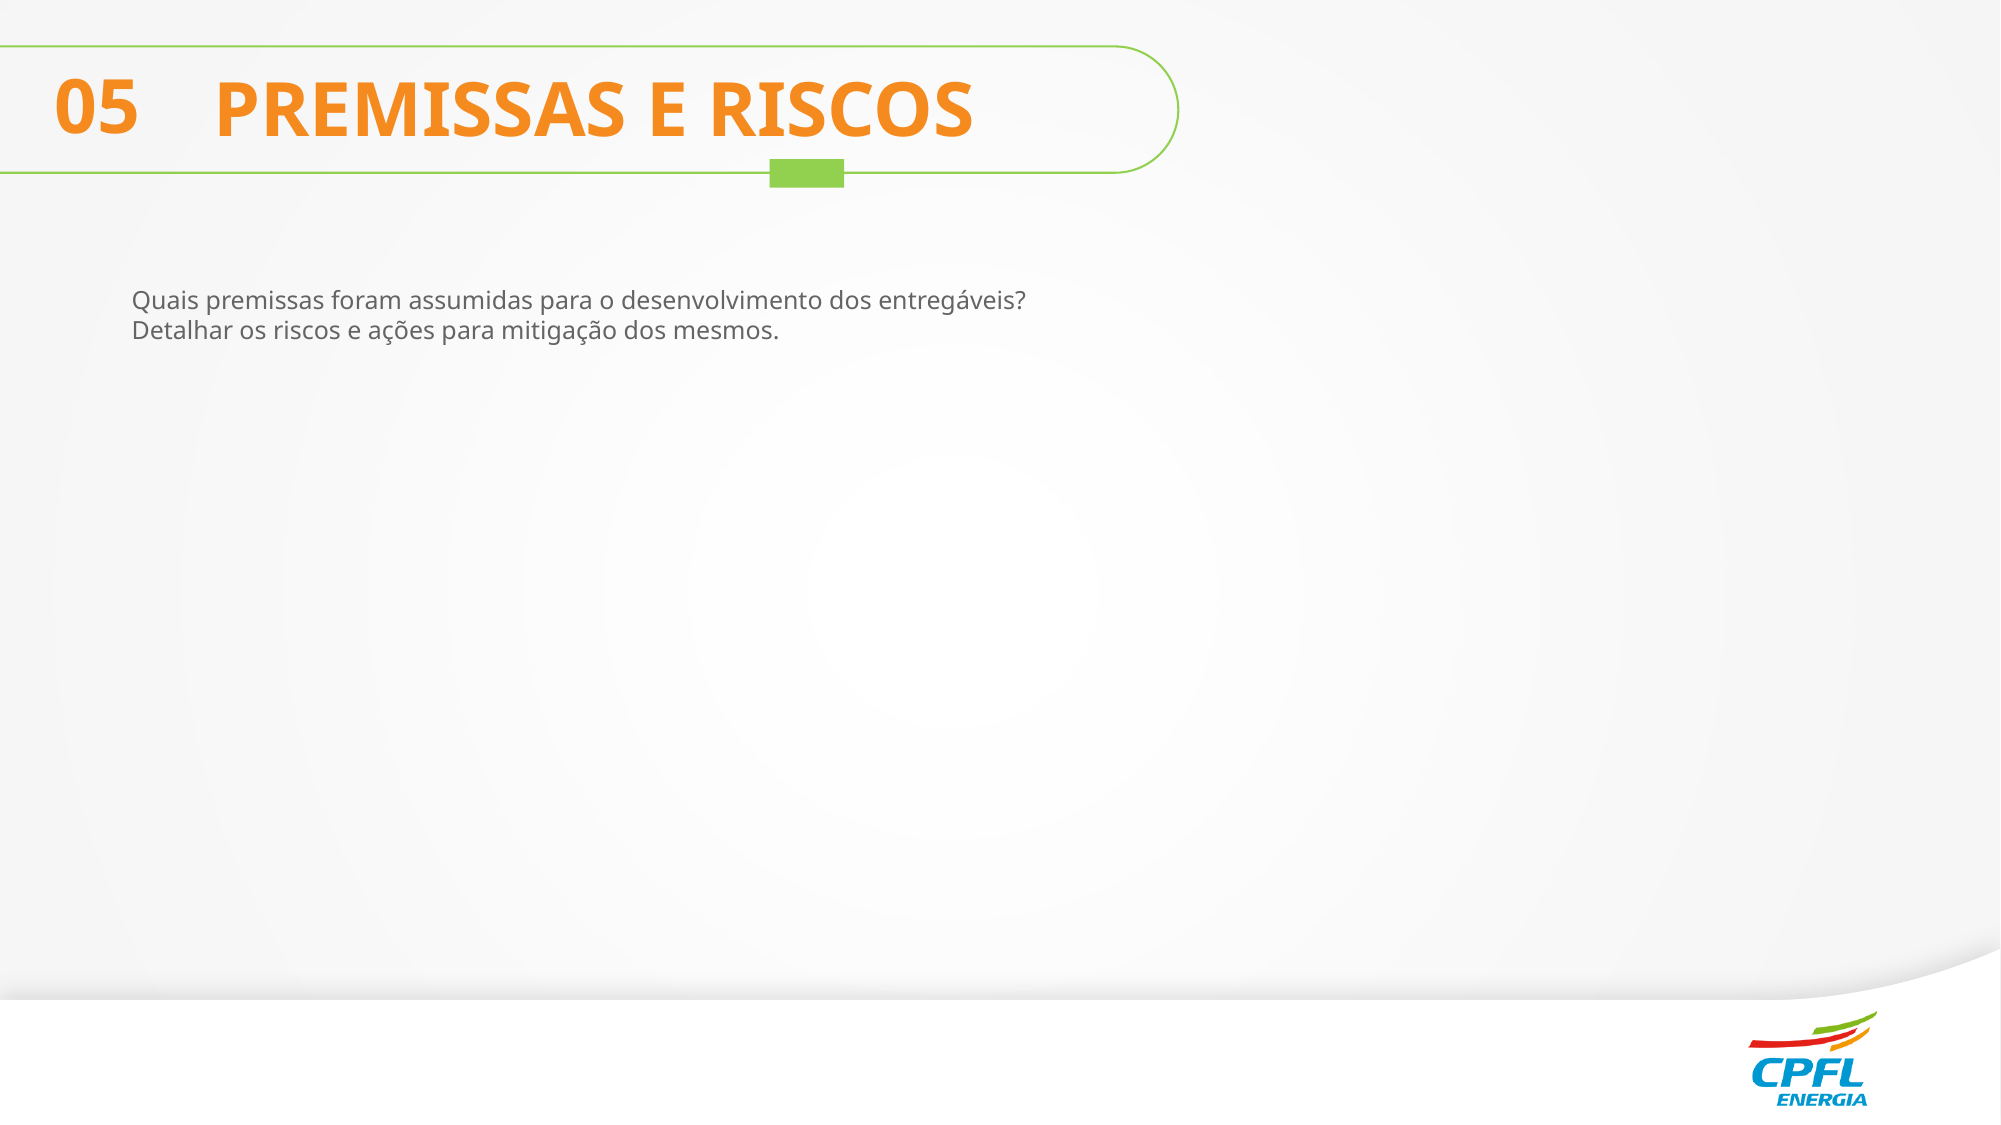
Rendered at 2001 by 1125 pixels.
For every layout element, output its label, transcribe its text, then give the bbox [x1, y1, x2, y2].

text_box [160, 54, 1029, 188]
picture [1748, 1011, 1877, 1106]
text_box [0, 45, 1180, 174]
picture [1782, 1096, 1790, 1106]
text_box Quais premissas foram assumidas para o desenvolvimento dos entregáveis? Detalhar os riscos e ações para mitigação dos mesmos. [116, 277, 1102, 352]
picture [0, 0, 2001, 1000]
